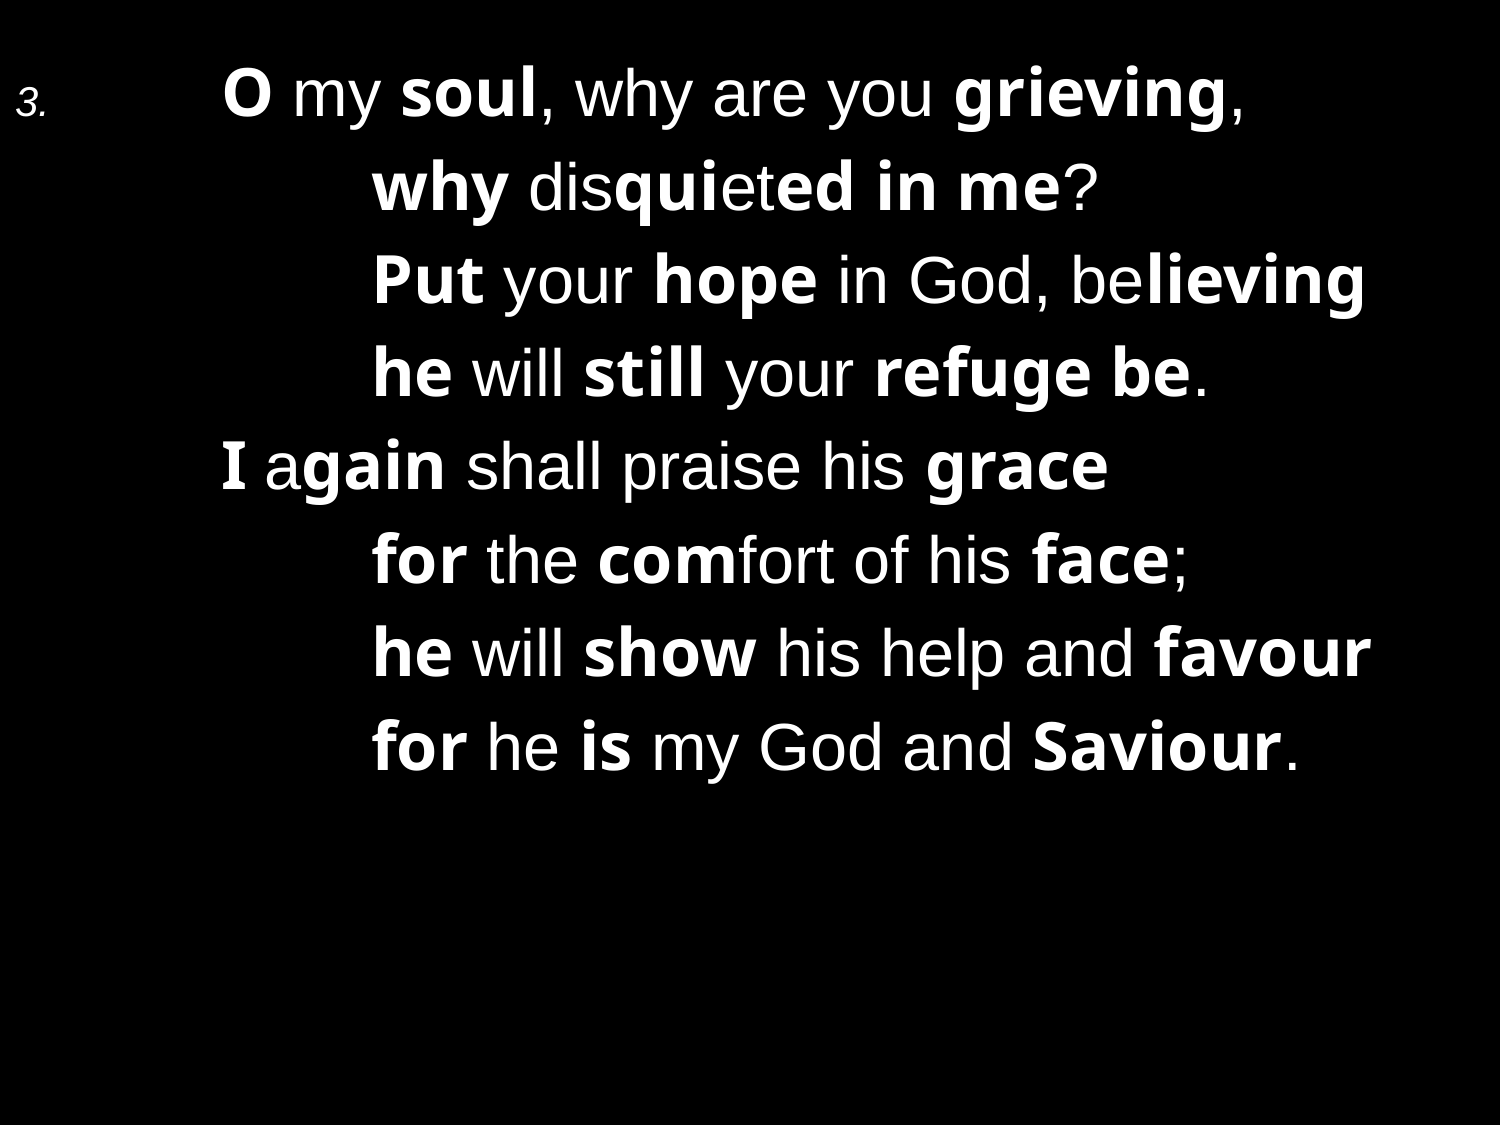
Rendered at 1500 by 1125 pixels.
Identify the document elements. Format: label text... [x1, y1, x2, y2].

list 3. O my soul, why are you grieving, why disquieted in me? Put your hope in God, believing he will still your refuge be. I again shall praise his grace for the comfort of his face; he will show his help and favour for he is my God and Saviour. [0, 42, 1500, 1047]
